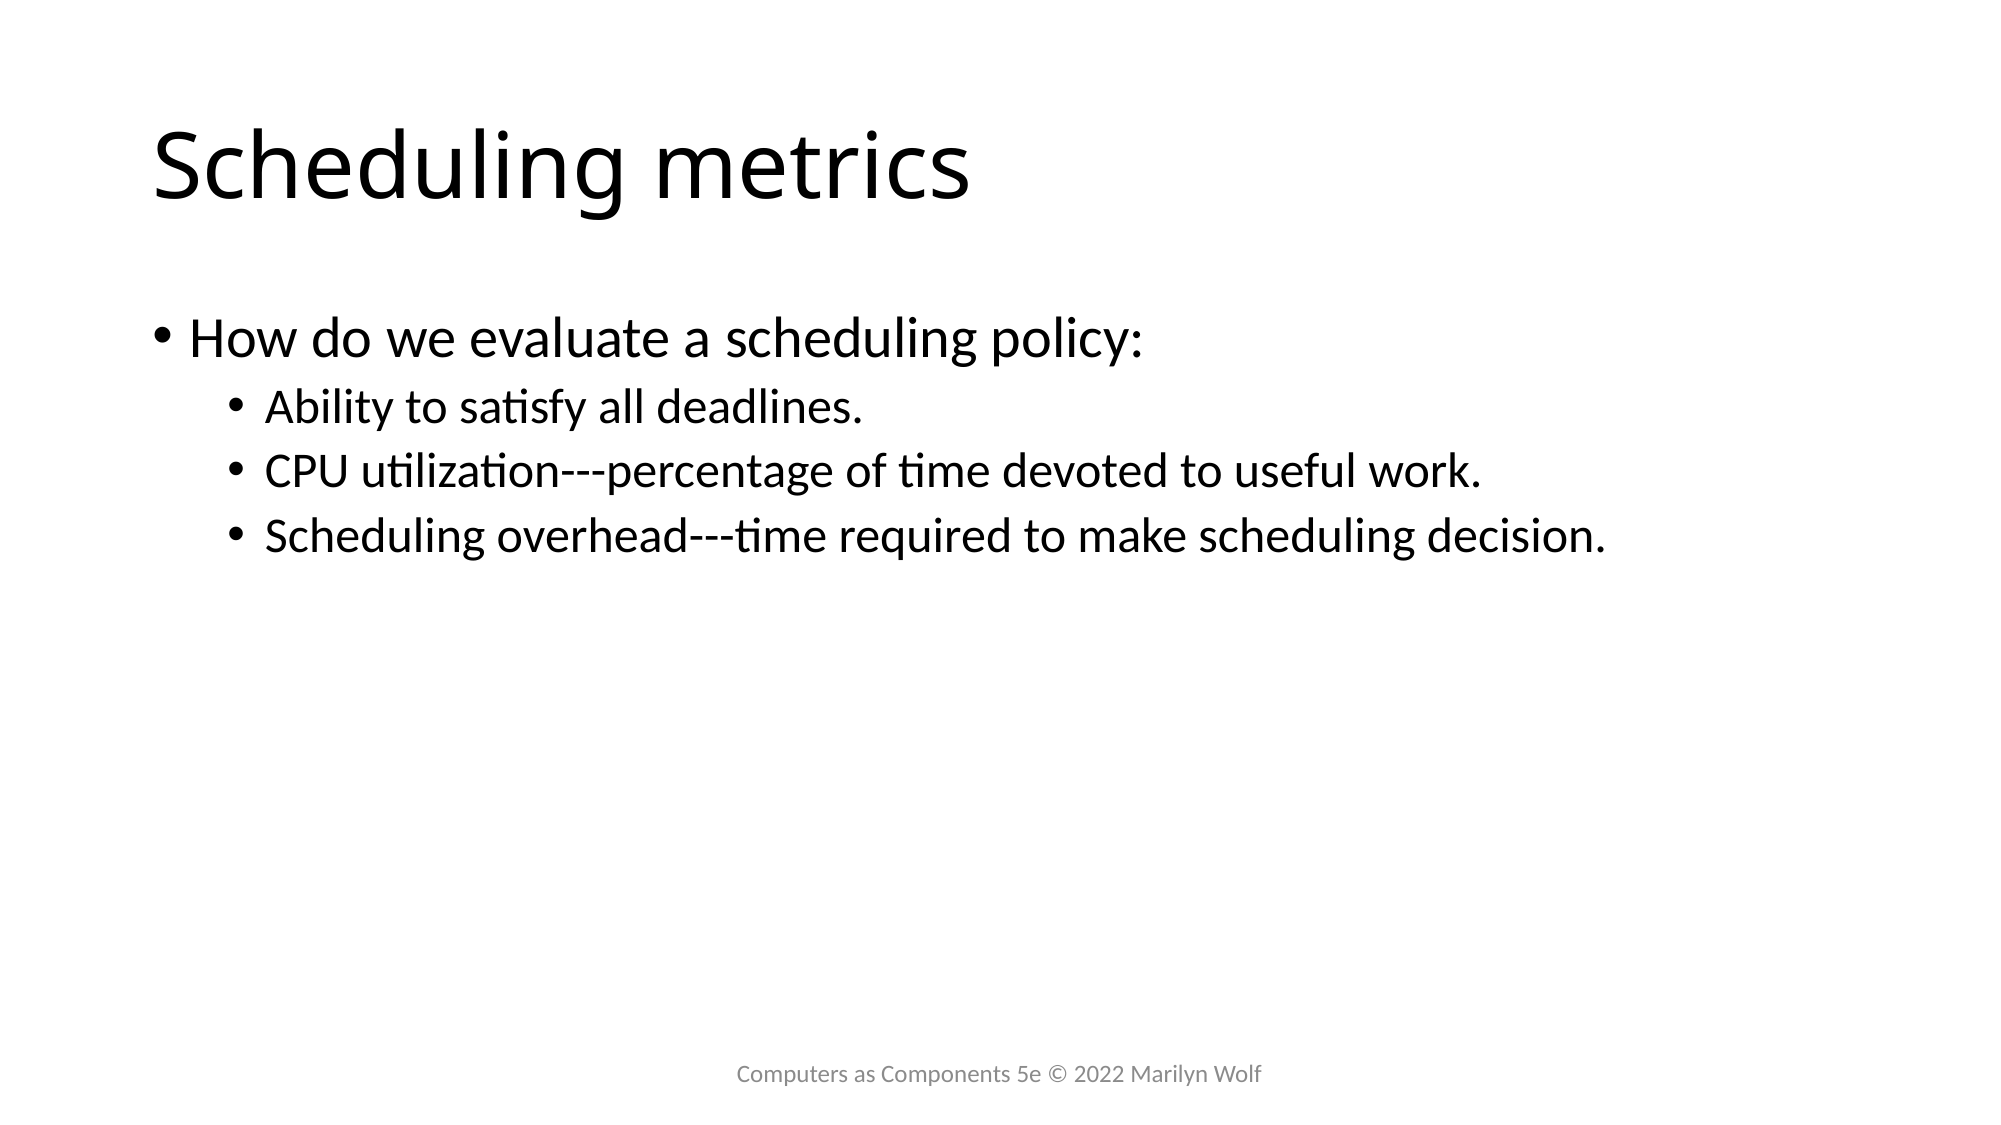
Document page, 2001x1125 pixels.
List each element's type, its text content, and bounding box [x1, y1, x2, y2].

footer Computers as Components 5e © 2022 Marilyn Wolf [662, 1042, 1338, 1103]
list How do we evaluate a scheduling policy: Ability to satisfy all deadlines. CPU utilization---percentage of time devoted to useful work. Scheduling overhead---time required to make scheduling decision. [137, 299, 1863, 1014]
title Scheduling metrics [137, 59, 1863, 278]
